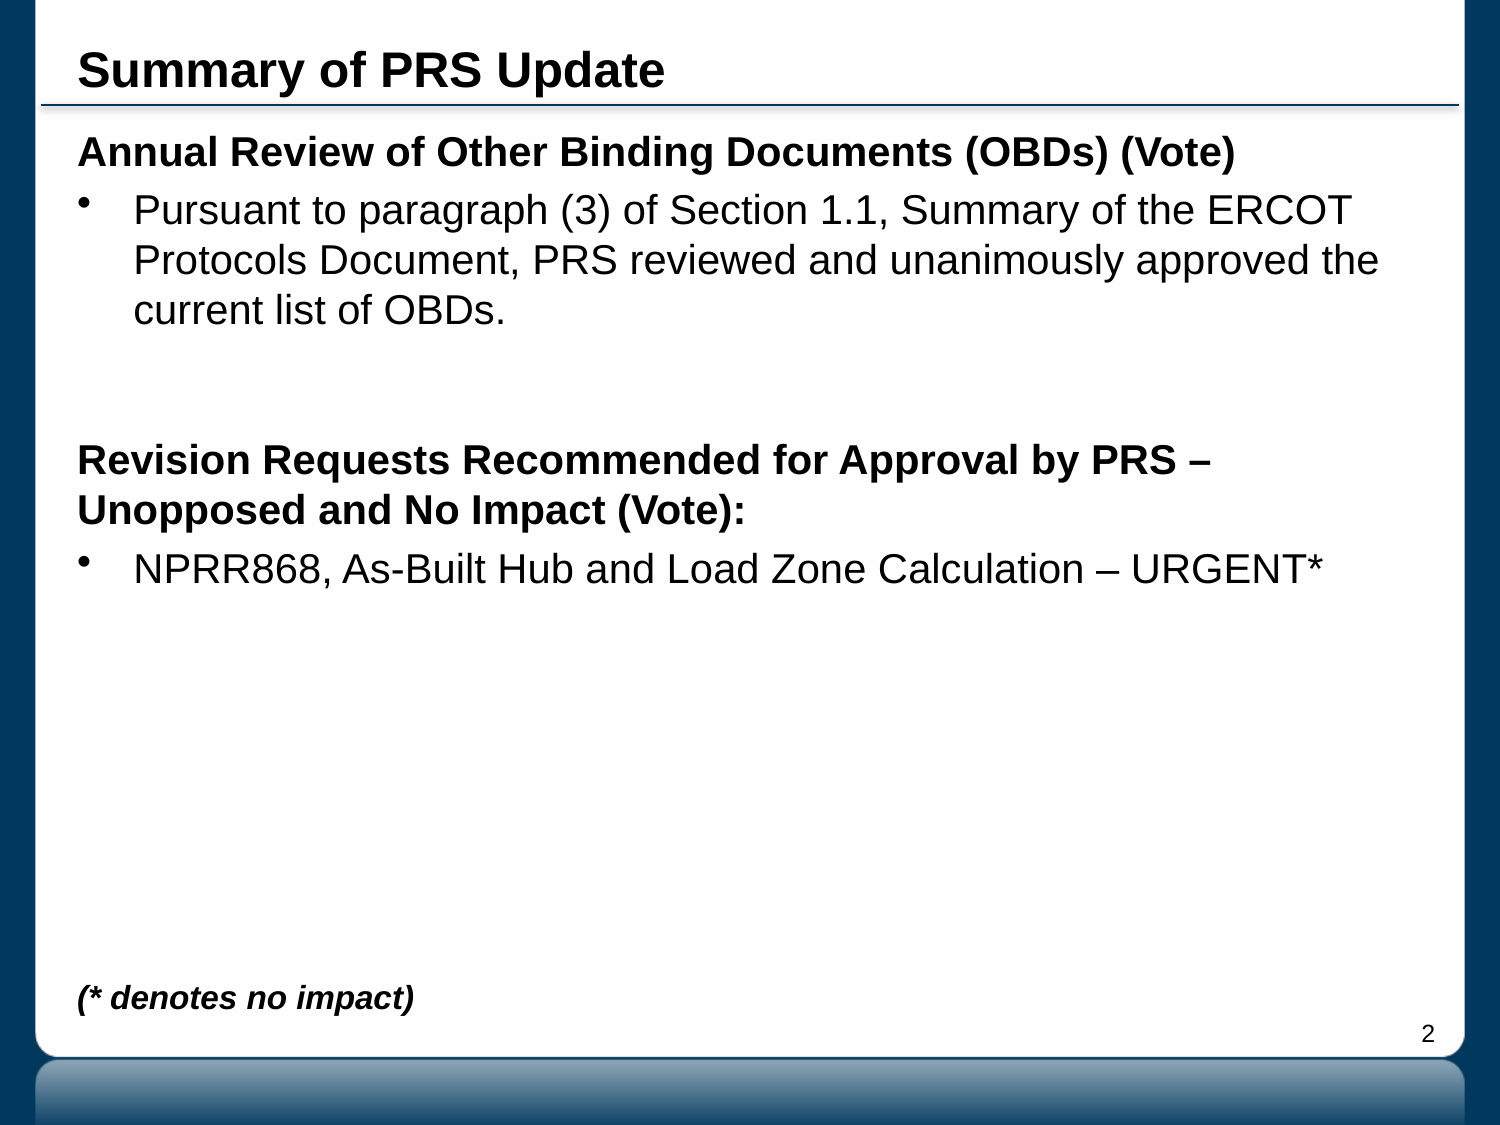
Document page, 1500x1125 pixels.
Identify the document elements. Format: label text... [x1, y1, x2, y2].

text_box Annual Review of Other Binding Documents (OBDs) (Vote) Pursuant to paragraph (3) of Section 1.1, Summary of the ERCOT Protocols Document, PRS reviewed and unanimously approved the current list of OBDs. Revision Requests Recommended for Approval by PRS – Unopposed and No Impact (Vote): NPRR868, As-Built Hub and Load Zone Calculation – URGENT* (* denotes no impact) [62, 117, 1450, 1027]
title Summary of PRS Update [62, 29, 1450, 106]
picture [35, 0, 1465, 1125]
